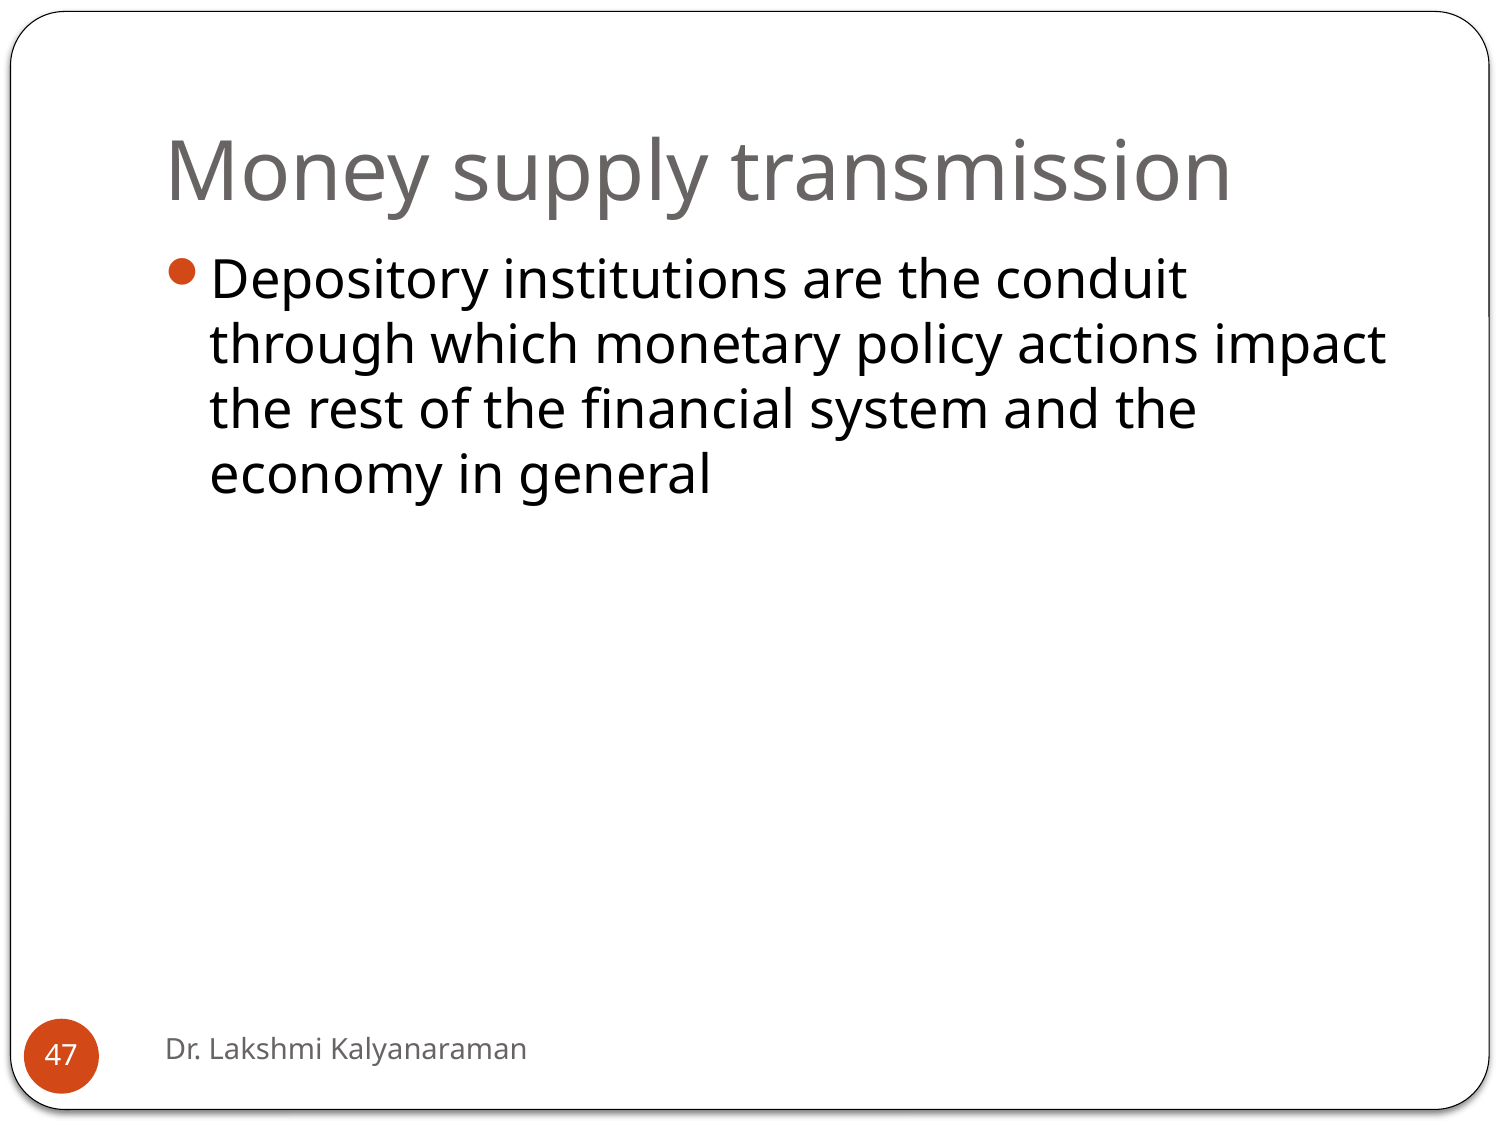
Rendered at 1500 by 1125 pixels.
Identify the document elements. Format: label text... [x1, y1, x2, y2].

footer Dr. Lakshmi Kalyanaraman [150, 1012, 800, 1088]
title Money supply transmission [150, 45, 1425, 233]
list Depository institutions are the conduit through which monetary policy actions impact the rest of the financial system and the economy in general [150, 237, 1425, 988]
slide_number 47 [23, 1018, 99, 1094]
